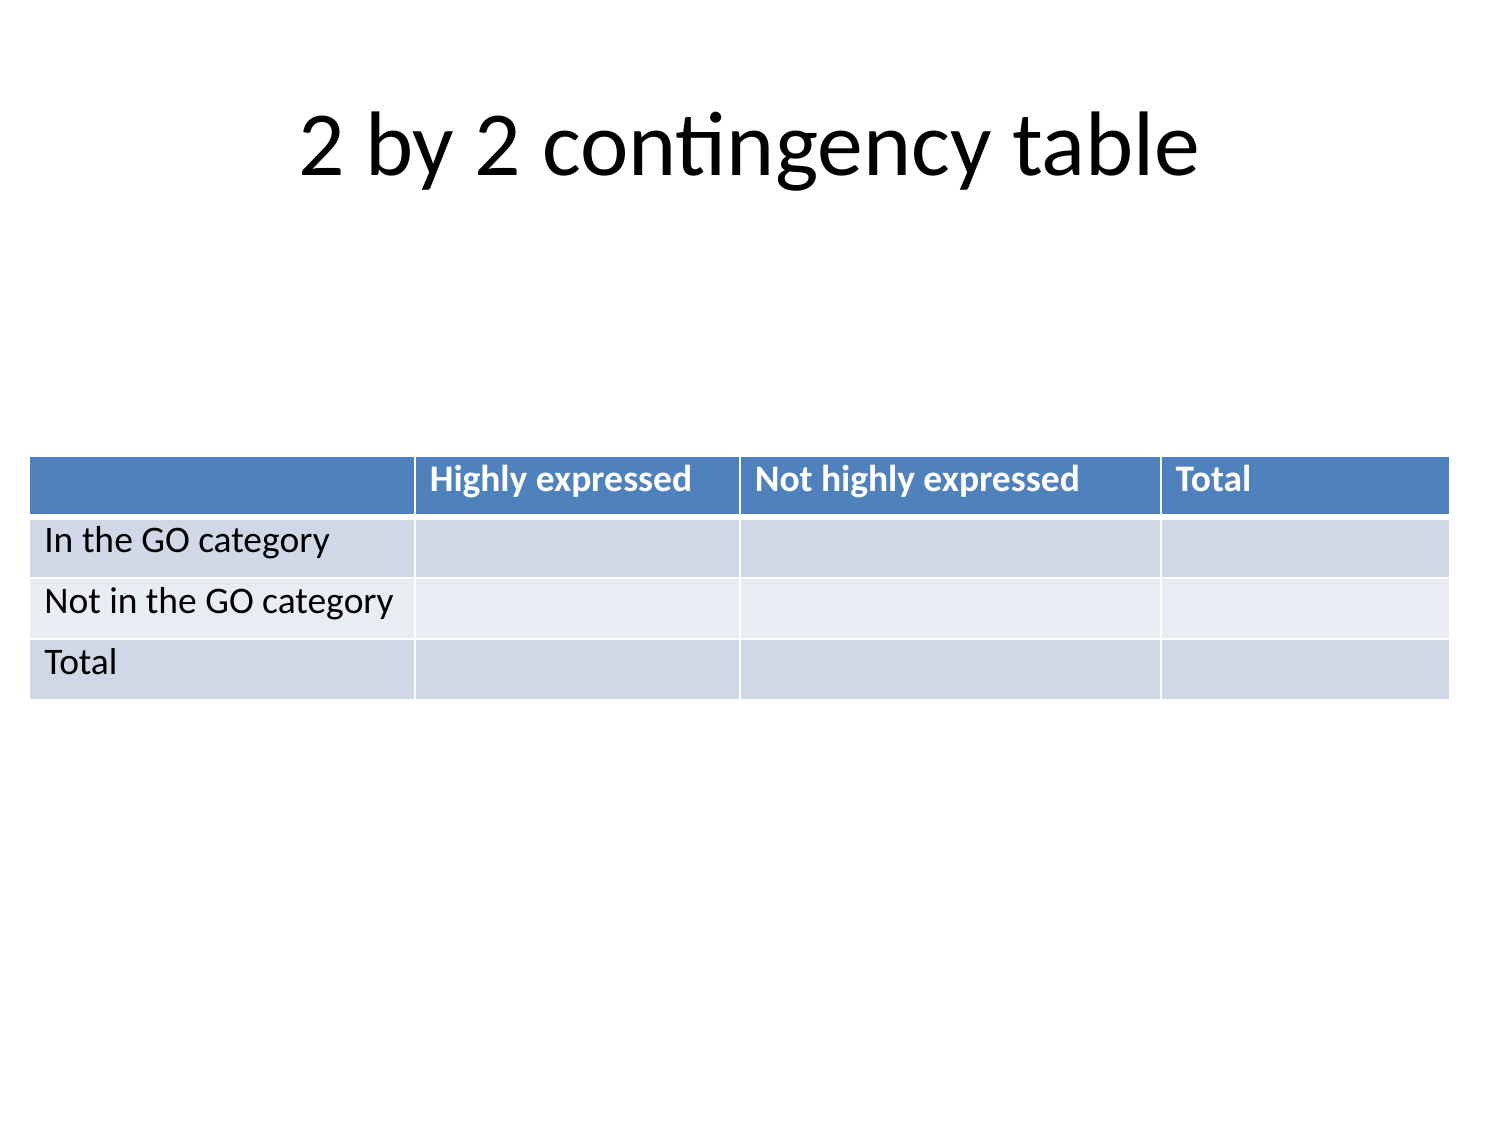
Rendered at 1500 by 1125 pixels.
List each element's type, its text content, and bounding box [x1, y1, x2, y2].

table_cell [1162, 520, 1449, 577]
table_header Total [1162, 457, 1449, 514]
table_header Highly expressed [416, 457, 739, 514]
table_cell Not in the GO category [30, 579, 414, 638]
table_cell In the GO category [30, 520, 414, 577]
table_header [30, 457, 414, 514]
table_cell [1162, 640, 1449, 699]
table_cell [416, 640, 739, 699]
table_header Not highly expressed [741, 457, 1160, 514]
table_cell [741, 579, 1160, 638]
table_cell [1162, 579, 1449, 638]
table_cell Total [30, 640, 414, 699]
table_cell [741, 640, 1160, 699]
table_cell [741, 520, 1160, 577]
table_cell [416, 520, 739, 577]
table_cell [416, 579, 739, 638]
title 2 by 2 contingency table [75, 45, 1425, 233]
